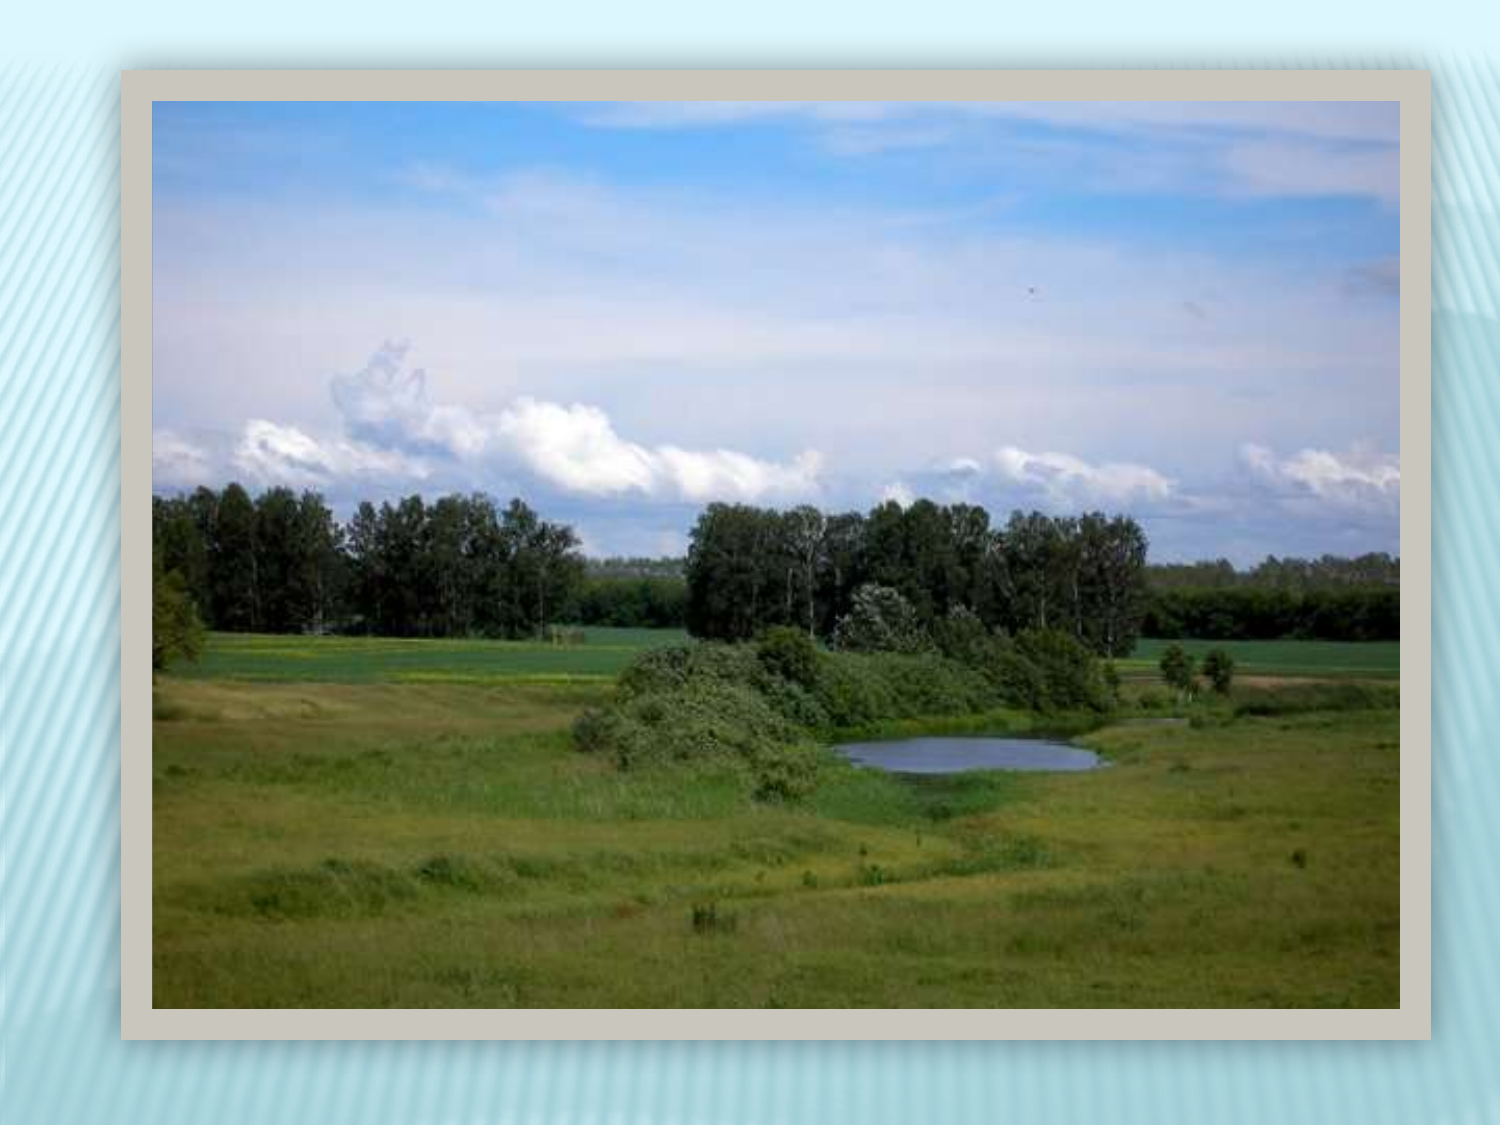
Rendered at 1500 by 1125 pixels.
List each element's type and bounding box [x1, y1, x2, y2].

picture [152, 100, 1401, 1009]
